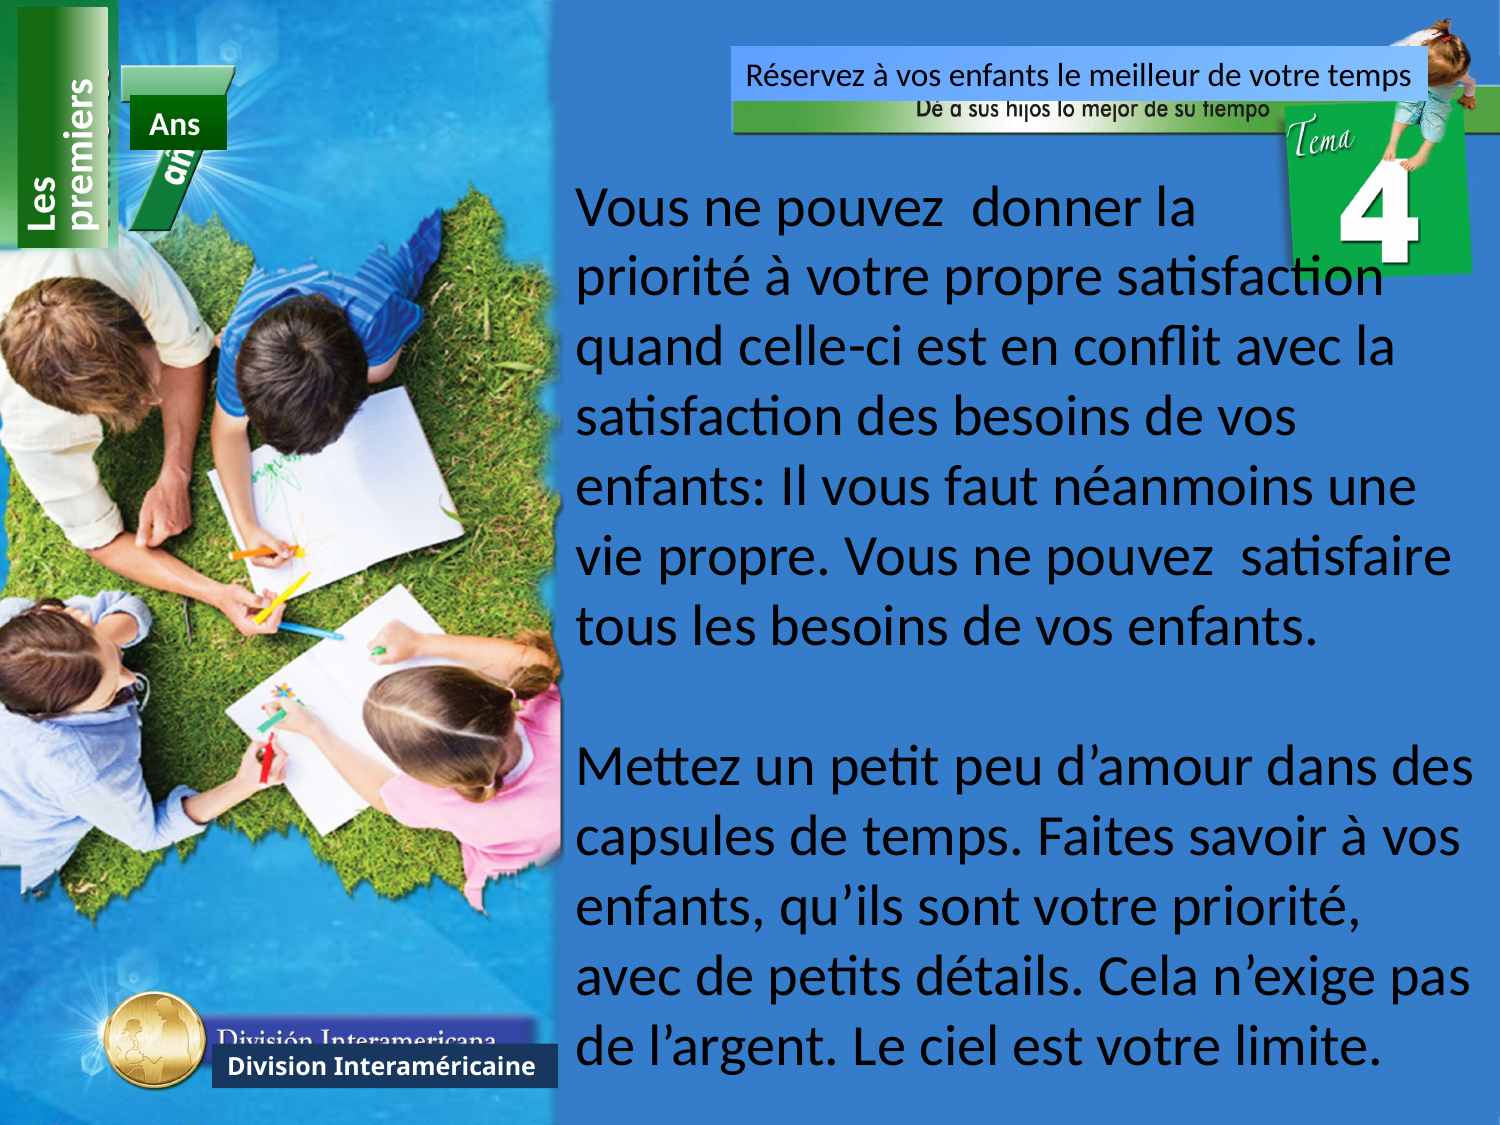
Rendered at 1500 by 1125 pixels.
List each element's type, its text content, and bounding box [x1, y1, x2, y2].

text_box Les premiers [17, 7, 108, 248]
picture [0, 0, 1500, 1125]
text_box Réservez à vos enfants le meilleur de votre temps [730, 46, 1428, 101]
text_box Ans [130, 95, 227, 150]
text_box Division Interaméricaine [212, 1043, 558, 1089]
text_box Vous ne pouvez donner la priorité à votre propre satisfaction quand celle-ci est en conflit avec la satisfaction des besoins de vos enfants: Il vous faut néanmoins une vie propre. Vous ne pouvez satisfaire tous les besoins de vos enfants. Mettez un petit peu d’amour dans des capsules de temps. Faites savoir à vos enfants, qu’ils sont votre priorité, avec de petits détails. Cela n’exige pas de l’argent. Le ciel est votre limite. [560, 160, 1495, 1085]
